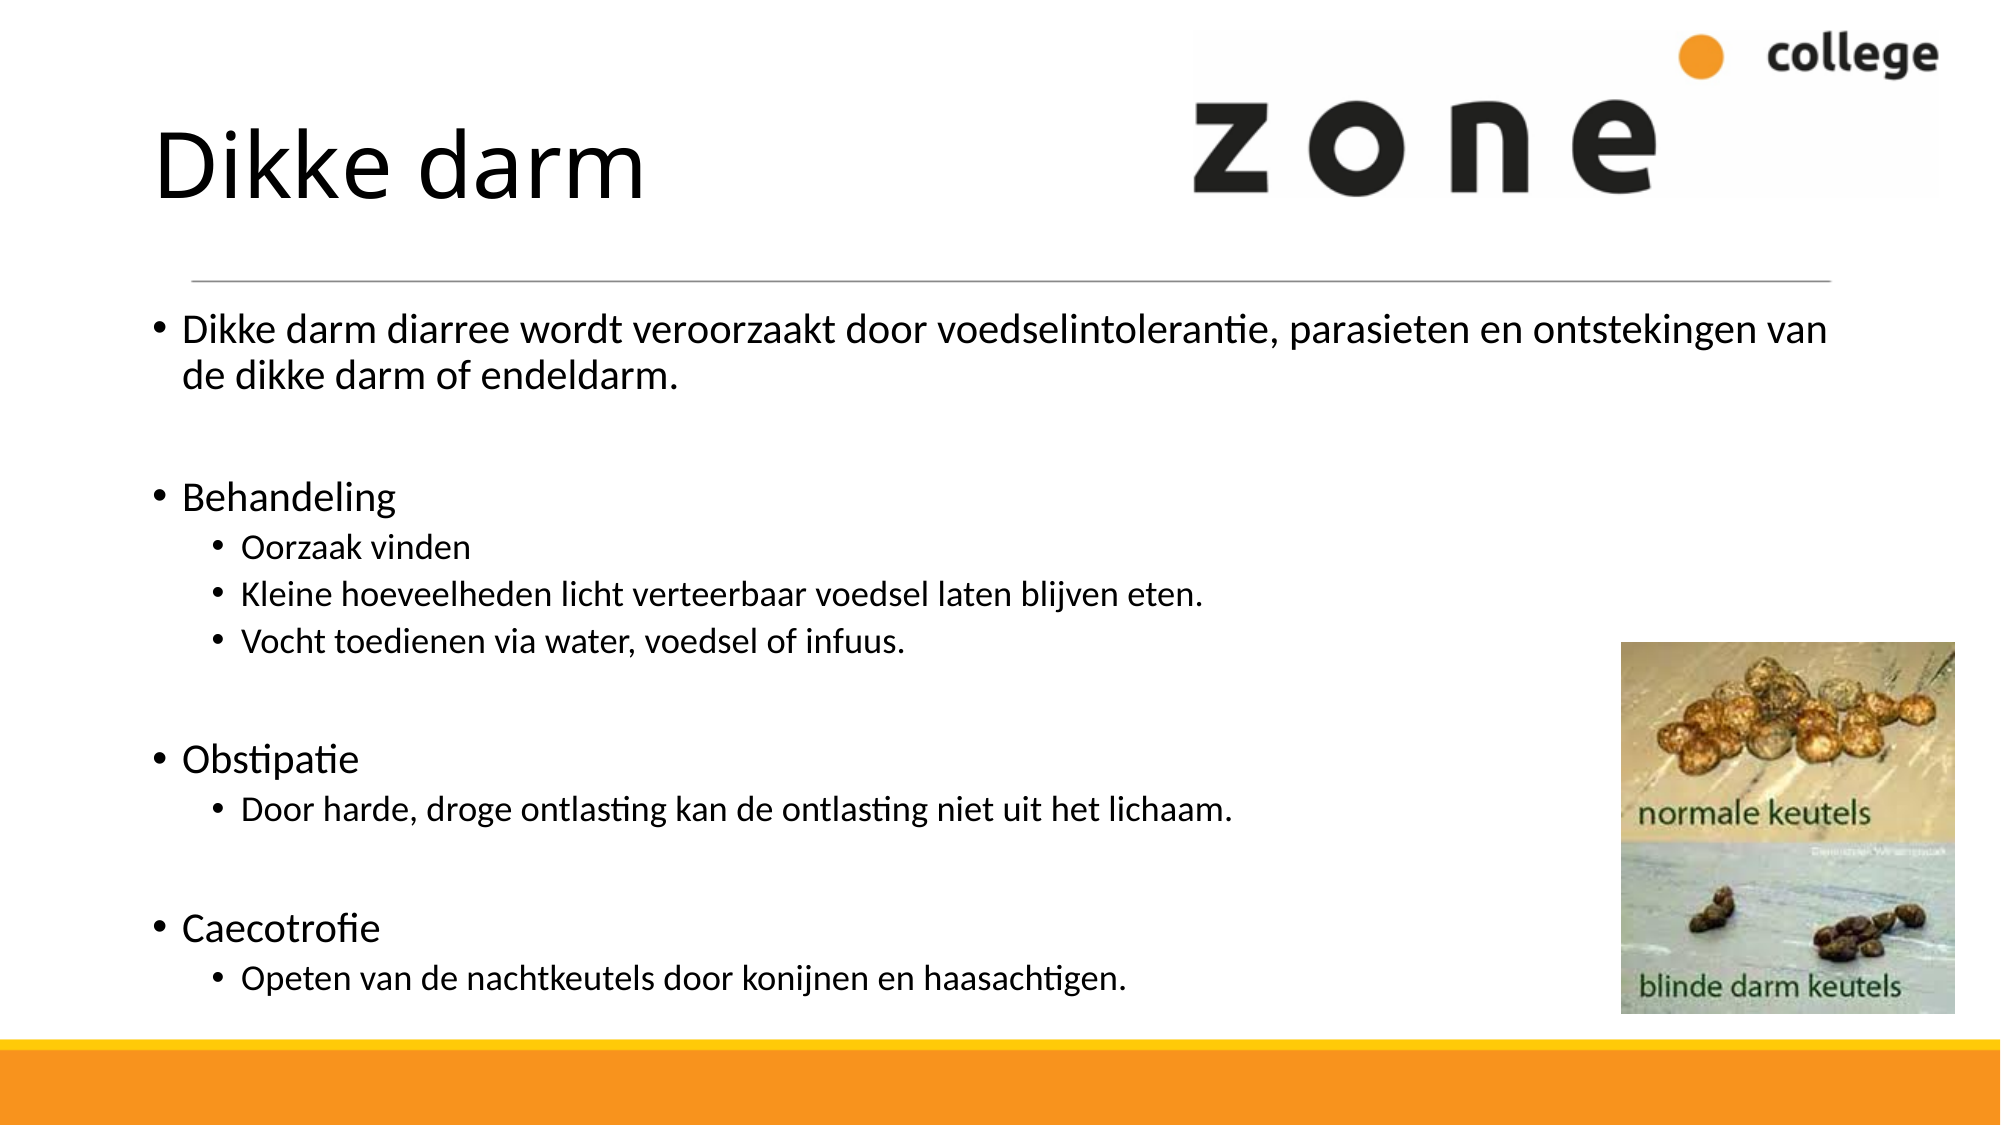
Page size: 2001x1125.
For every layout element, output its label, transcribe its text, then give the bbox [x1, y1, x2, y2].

picture [0, 0, 2001, 1125]
list Dikke darm diarree wordt veroorzaakt door voedselintolerantie, parasieten en ontstekingen van de dikke darm of endeldarm. Behandeling Oorzaak vinden Kleine hoeveelheden licht verteerbaar voedsel laten blijven eten. Vocht toedienen via water, voedsel of infuus. Obstipatie Door harde, droge ontlasting kan de ontlasting niet uit het lichaam. Caecotrofie Opeten van de nachtkeutels door konijnen en haasachtigen. [137, 299, 1863, 1014]
title Dikke darm [137, 59, 1863, 278]
